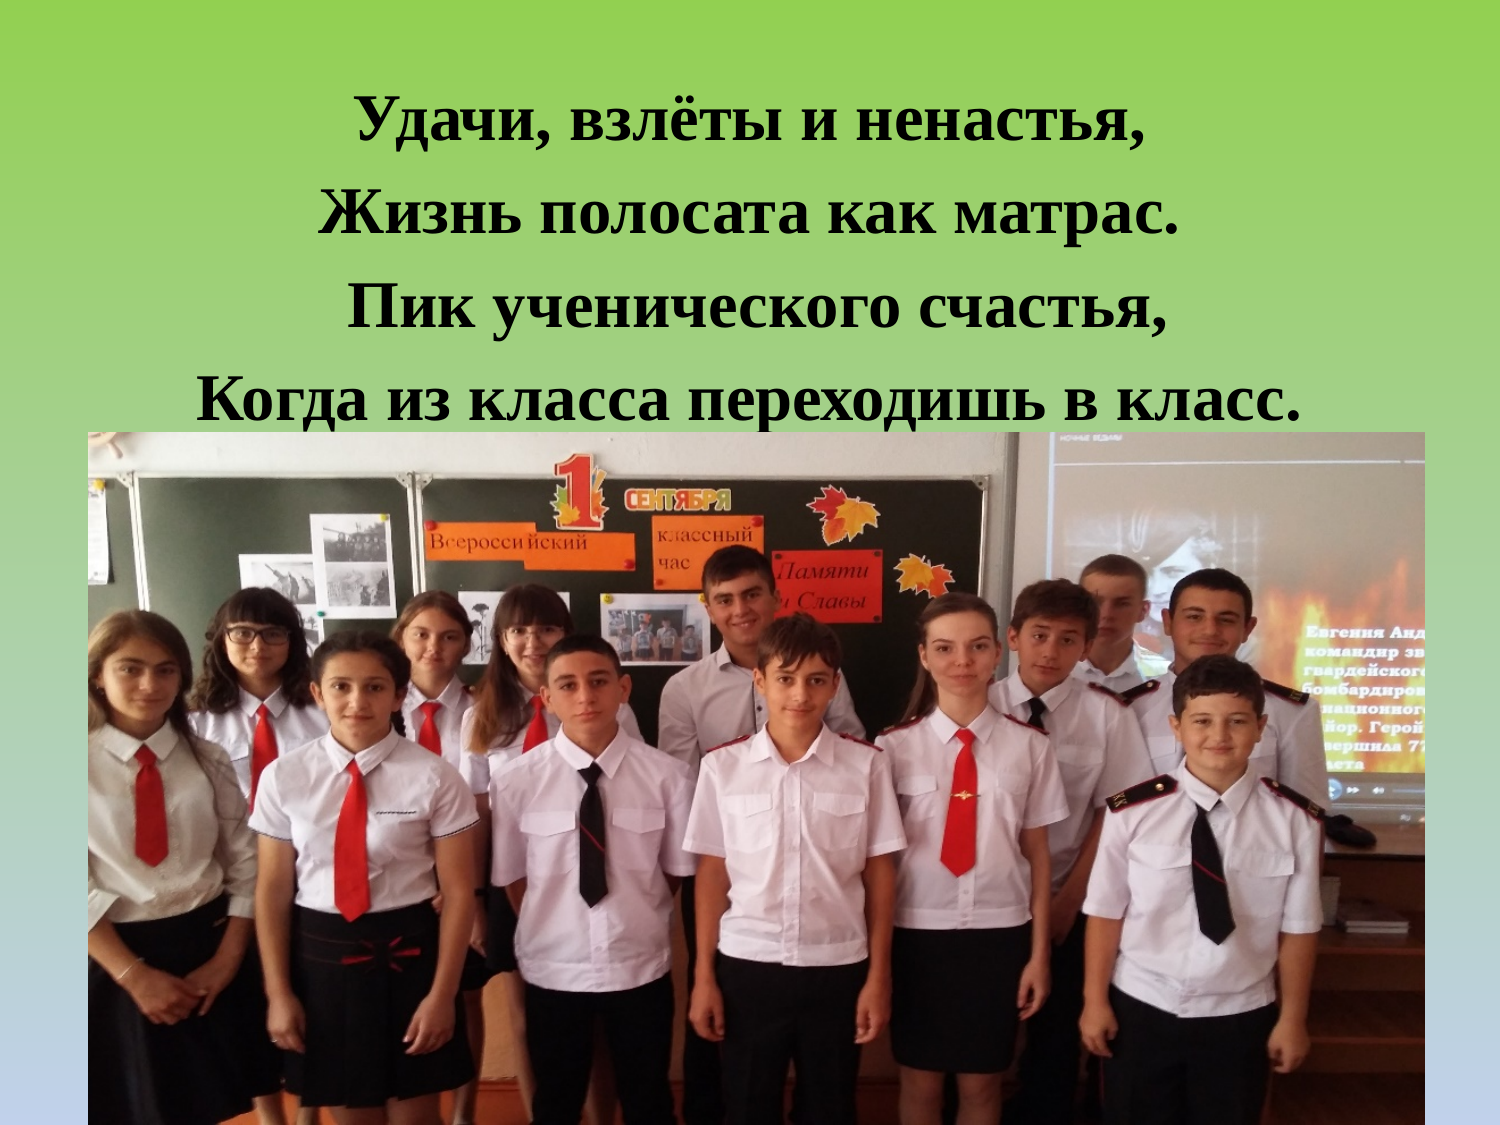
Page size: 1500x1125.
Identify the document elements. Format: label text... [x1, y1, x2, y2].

picture [88, 432, 1426, 1125]
list Удачи, взлёты и ненастья, Жизнь полосата как матрас. Пик ученического счастья, Когда из класса переходишь в класс. [75, 66, 1425, 1005]
